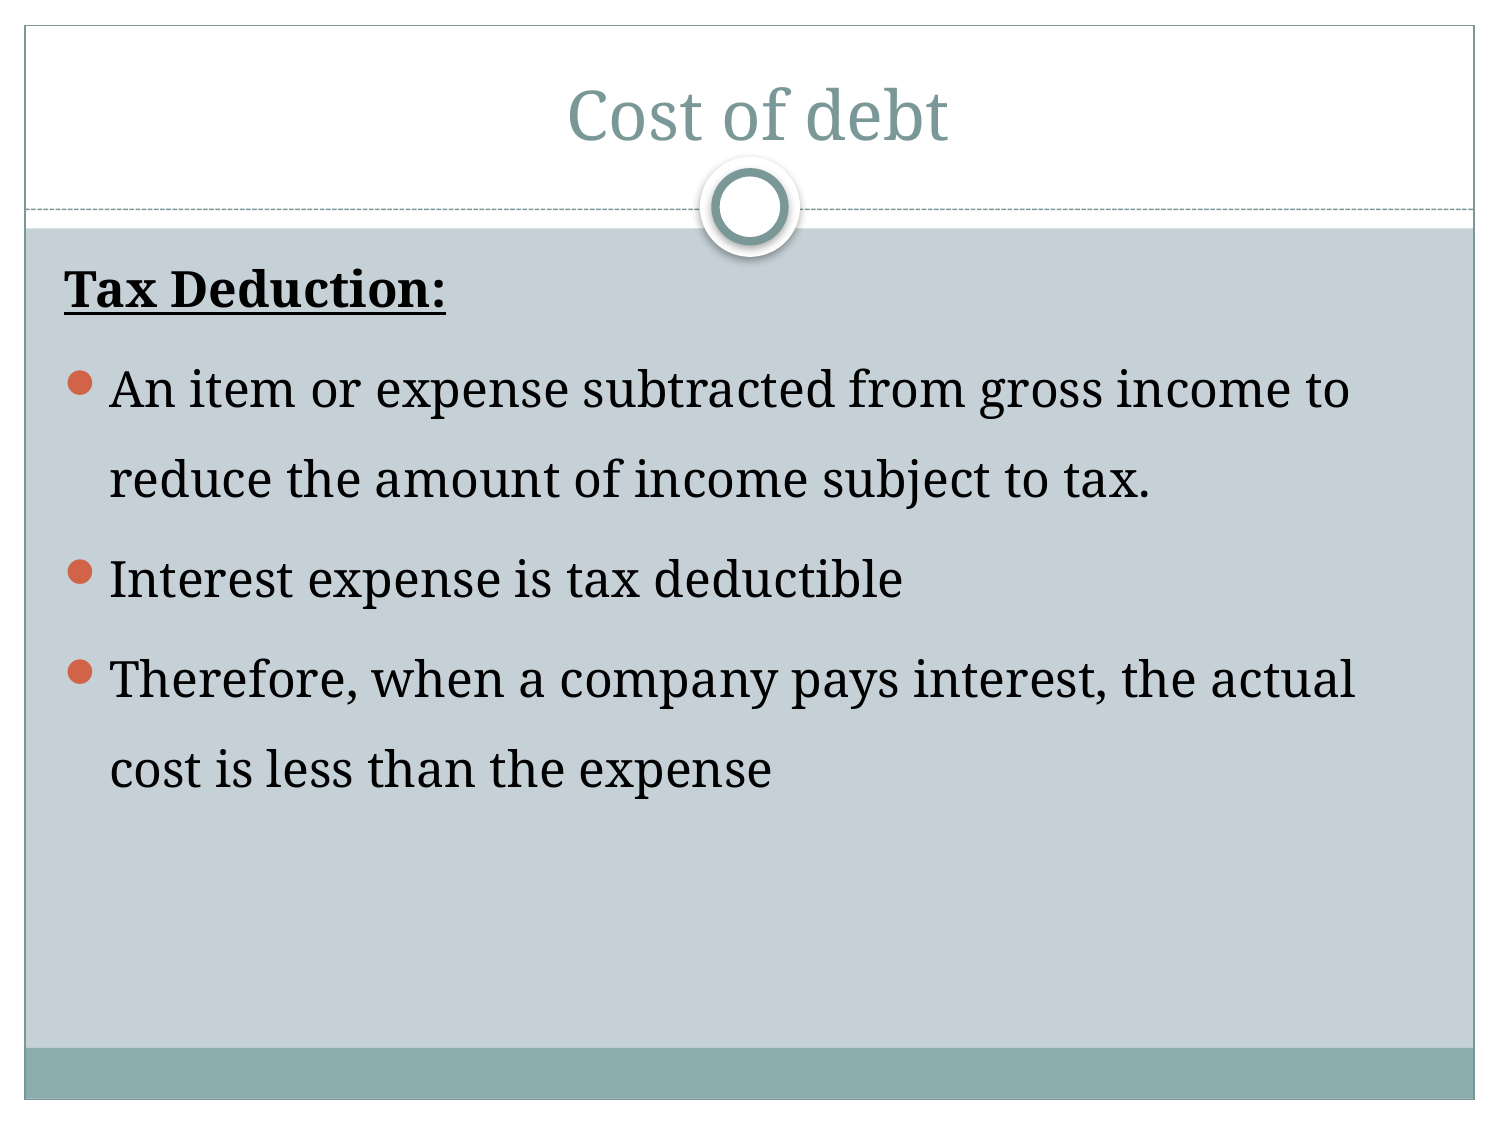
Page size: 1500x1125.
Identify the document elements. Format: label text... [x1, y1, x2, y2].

title Cost of debt [49, 37, 1450, 162]
list Tax Deduction: An item or expense subtracted from gross income to reduce the amount of income subject to tax. Interest expense is tax deductible Therefore, when a company pays interest, the actual cost is less than the expense [49, 250, 1445, 1001]
